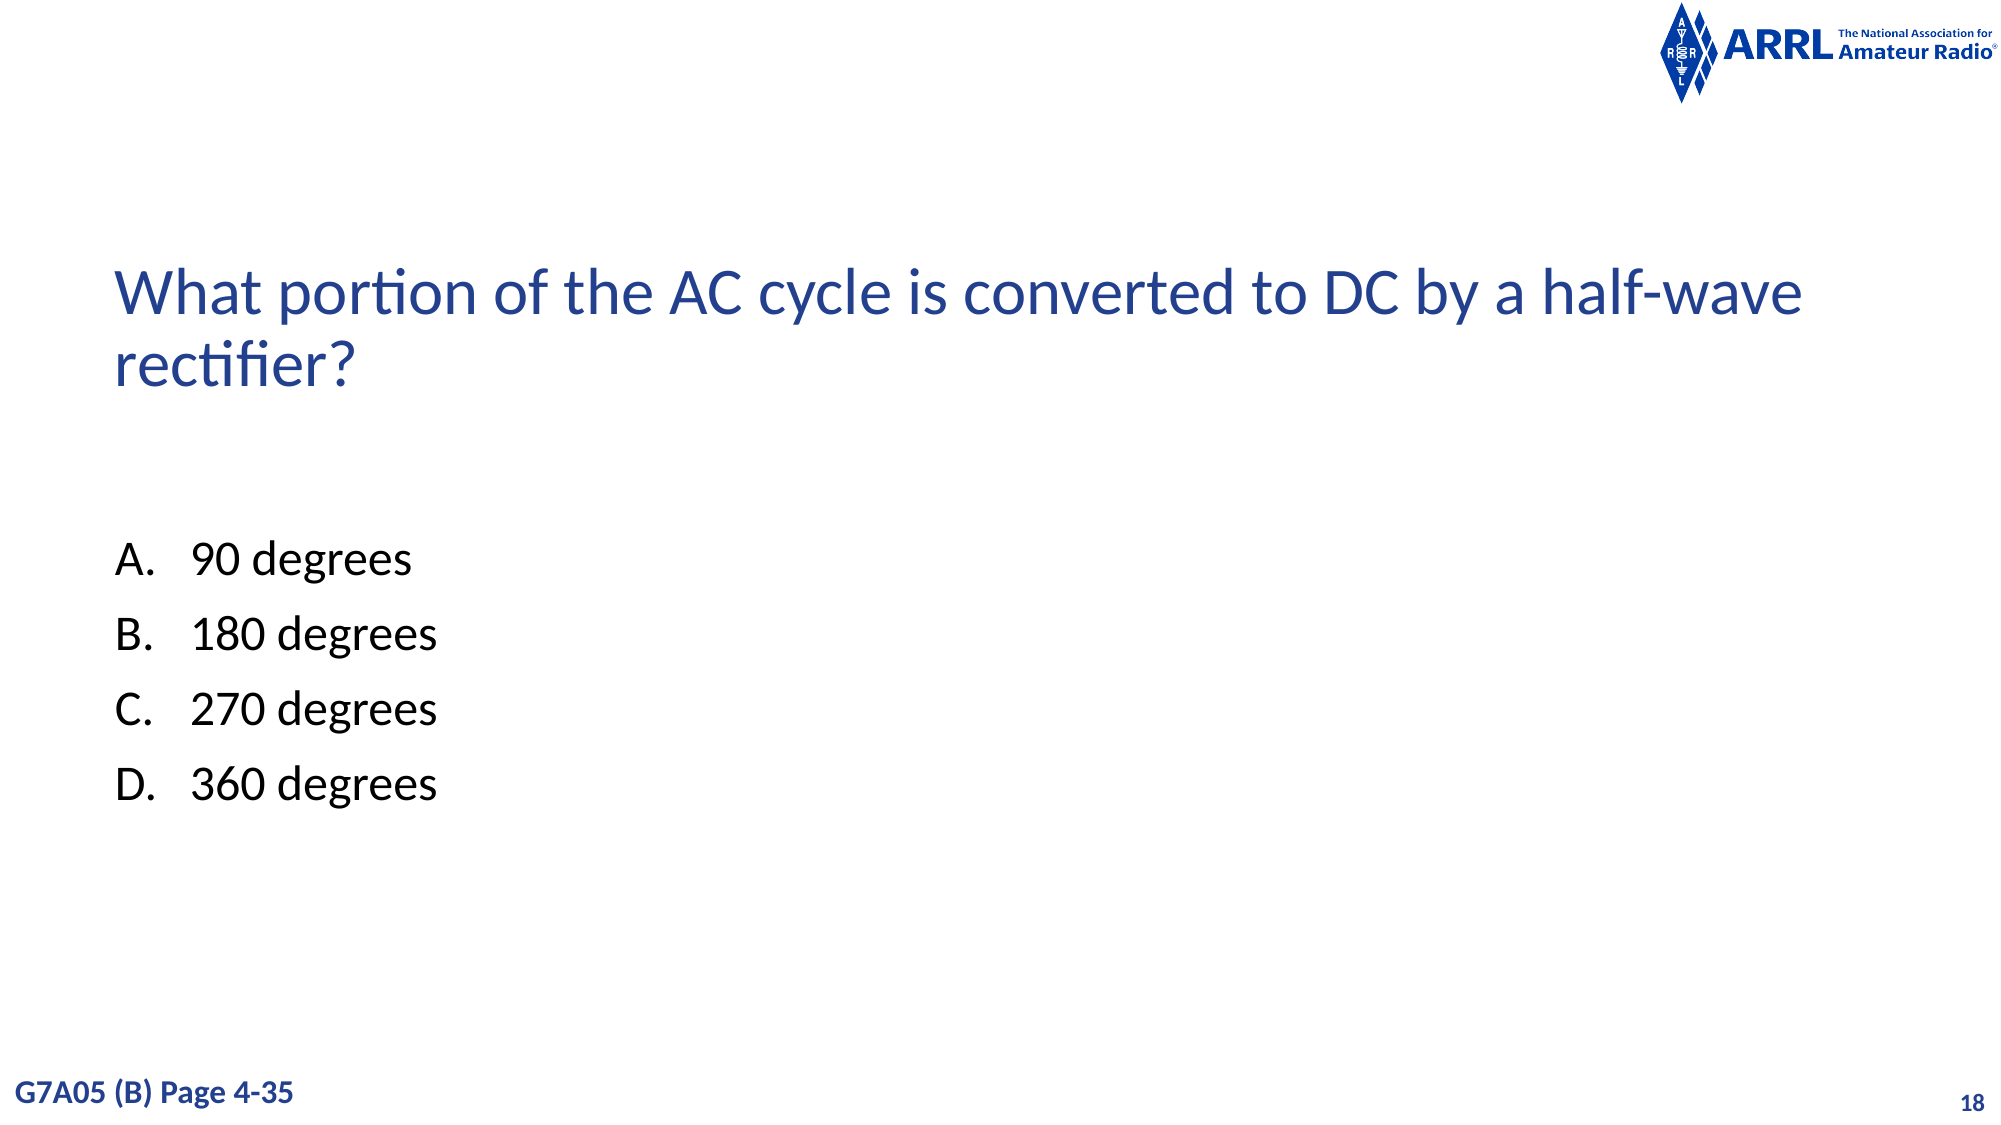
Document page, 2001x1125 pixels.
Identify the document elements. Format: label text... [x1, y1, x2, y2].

list 90 degrees 180 degrees 270 degrees 360 degrees [99, 525, 1900, 1005]
text_box G7A05 (B) Page 4-35 [0, 1062, 1313, 1118]
picture [1658, 0, 1999, 106]
title What portion of the AC cycle is converted to DC by a half-wave rectifier? [99, 249, 1900, 468]
text_box 18 [1899, 1079, 2000, 1125]
